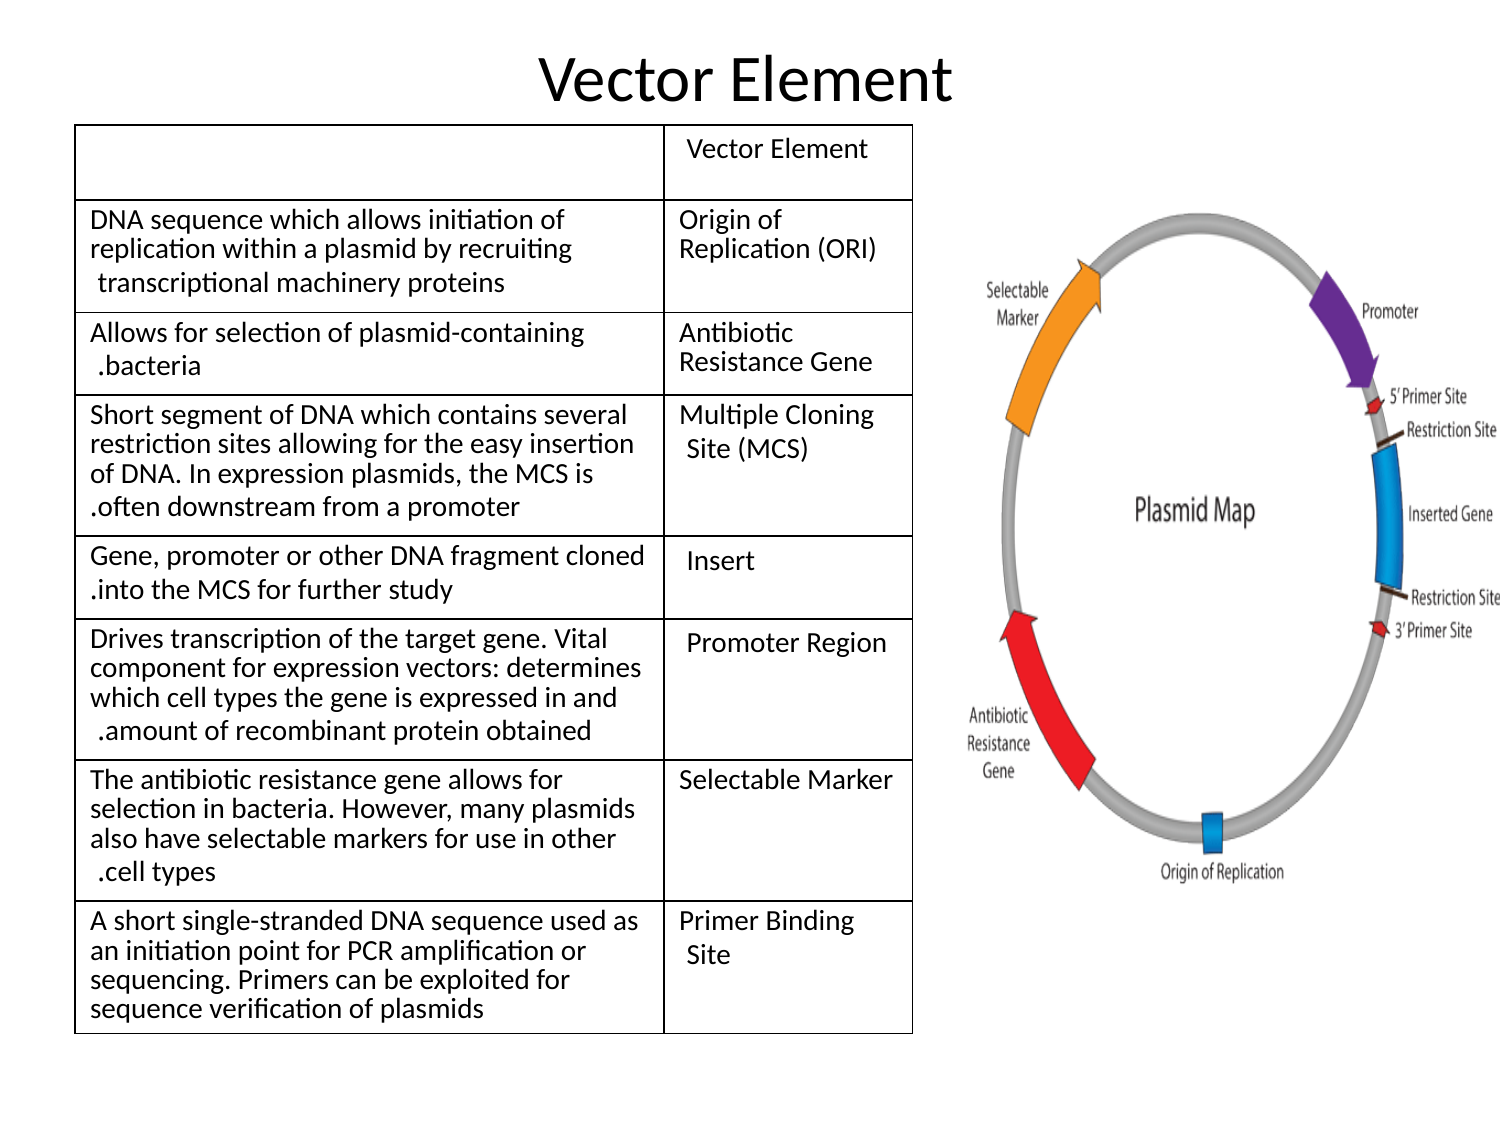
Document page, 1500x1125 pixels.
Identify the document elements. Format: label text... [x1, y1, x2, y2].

table_header Vector Element [665, 126, 912, 199]
table_cell Selectable Marker [665, 761, 912, 900]
table_cell Short segment of DNA which contains several restriction sites allowing for the easy insertion of DNA. In expression plasmids, the MCS is often downstream from a promoter. [76, 396, 663, 535]
table_header [76, 126, 663, 199]
table_cell Gene, promoter or other DNA fragment cloned into the MCS for further study. [76, 537, 663, 618]
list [962, 212, 1500, 889]
table_cell A short single-stranded DNA sequence used as an initiation point for PCR amplification or sequencing. Primers can be exploited for sequence verification of plasmids [76, 902, 663, 1033]
table_cell The antibiotic resistance gene allows for selection in bacteria. However, many plasmids also have selectable markers for use in other cell types. [76, 761, 663, 900]
table_cell Drives transcription of the target gene. Vital component for expression vectors: determines which cell types the gene is expressed in and amount of recombinant protein obtained. [76, 620, 663, 759]
table_cell Multiple Cloning Site (MCS) [665, 396, 912, 535]
table_cell Insert [665, 537, 912, 618]
table_cell Promoter Region [665, 620, 912, 759]
table_cell Primer Binding Site [665, 902, 912, 1033]
table_cell Allows for selection of plasmid-containing bacteria. [76, 313, 663, 394]
table_cell Antibiotic Resistance Gene [665, 313, 912, 394]
title Vector Element [50, 24, 1425, 125]
table_cell Origin of Replication (ORI) [665, 201, 912, 312]
table_cell DNA sequence which allows initiation of replication within a plasmid by recruiting transcriptional machinery proteins [76, 201, 663, 312]
